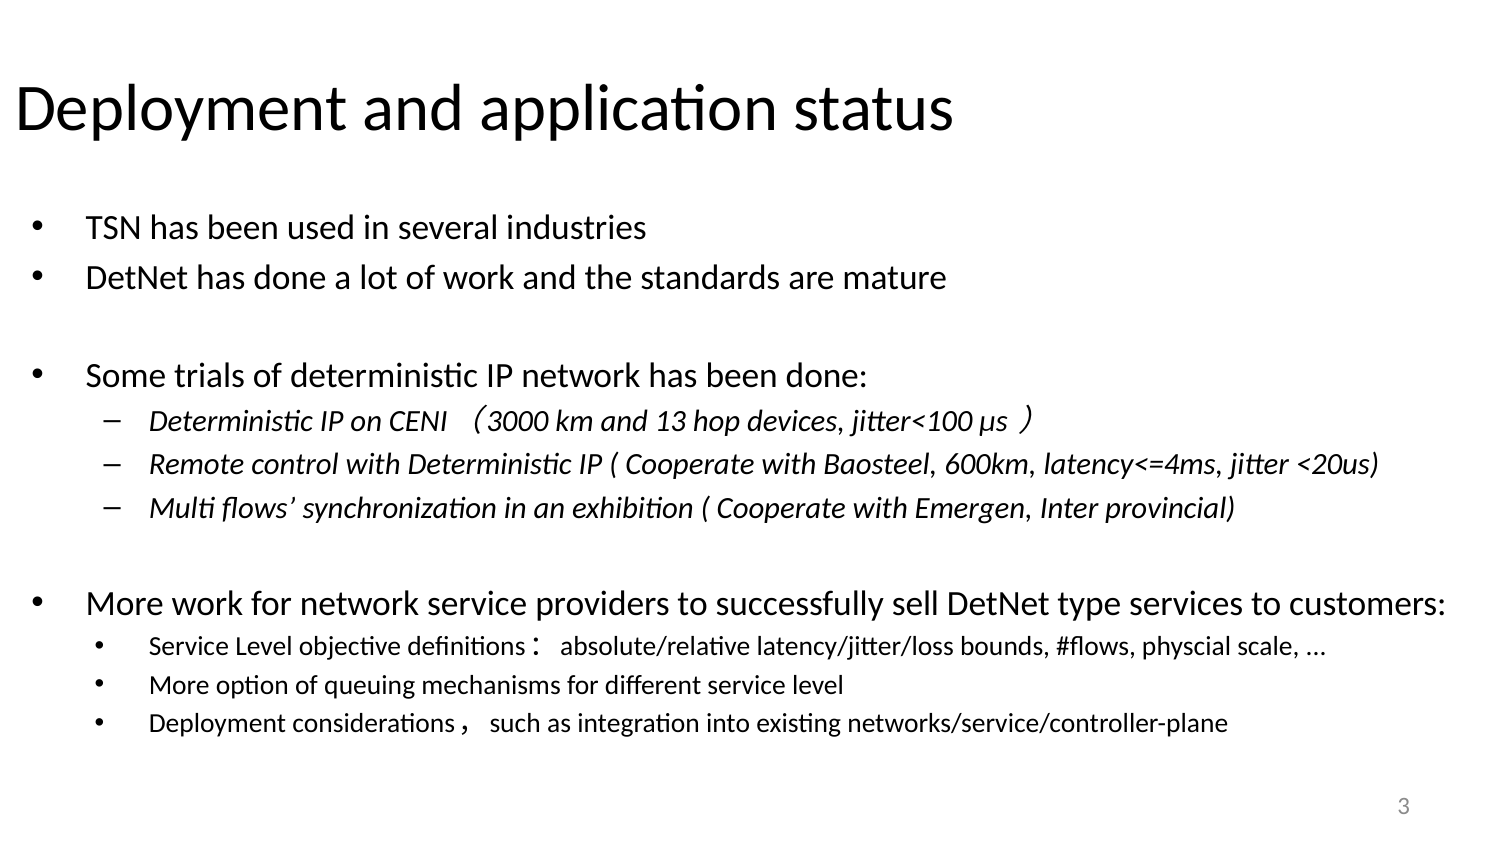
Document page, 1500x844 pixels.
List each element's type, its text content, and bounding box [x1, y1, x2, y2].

slide_number 3 [1074, 782, 1425, 827]
title Deployment and application status [0, 33, 1500, 175]
list TSN has been used in several industries DetNet has done a lot of work and the standards are mature Some trials of deterministic IP network has been done: Deterministic IP on CENI（3000 km and 13 hop devices, jitter<100 μs ） Remote control with Deterministic IP ( Cooperate with Baosteel, 600km, latency<=4ms, jitter <20us) Multi flows’ synchronization in an exhibition ( Cooperate with Emergen, Inter provincial) More work for network service providers to successfully sell DetNet type services to customers: Service Level objective definitions：absolute/relative latency/jitter/loss bounds, #flows, physcial scale, ... More option of queuing mechanisms for different service level Deployment considerations，such as integration into existing networks/service/controller-plane [16, 196, 1477, 797]
